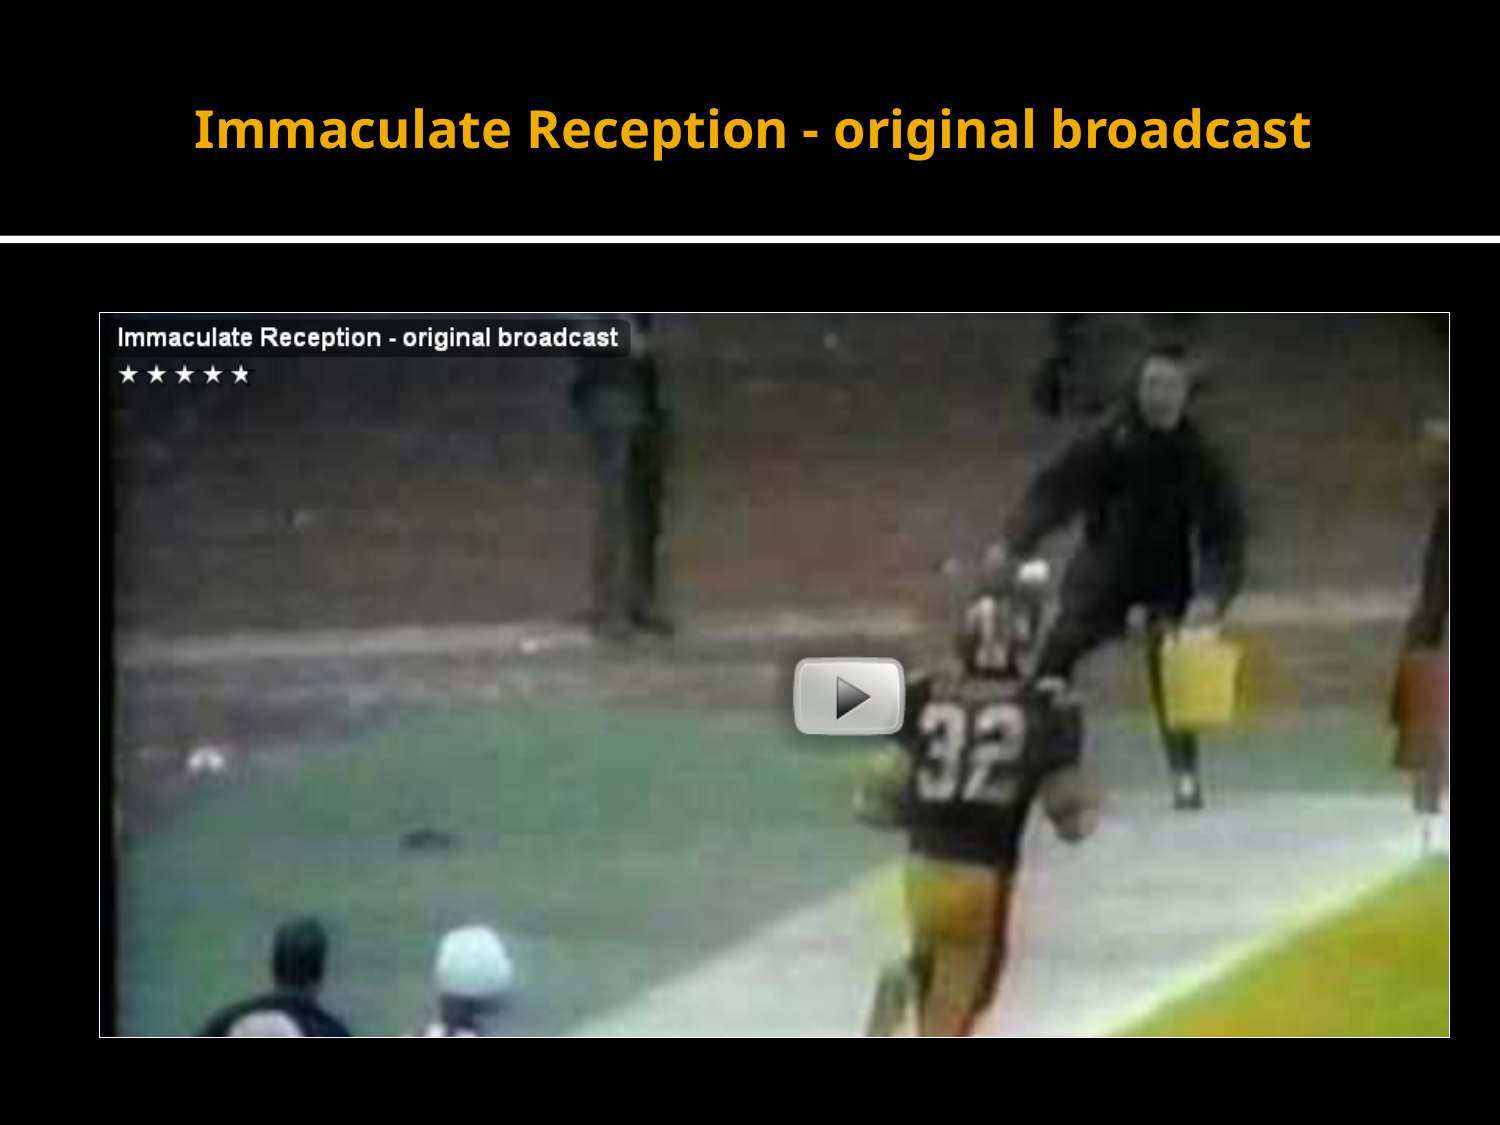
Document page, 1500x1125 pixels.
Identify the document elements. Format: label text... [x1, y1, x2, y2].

title Immaculate Reception - original broadcast [75, 24, 1425, 231]
picture [100, 313, 1449, 1037]
